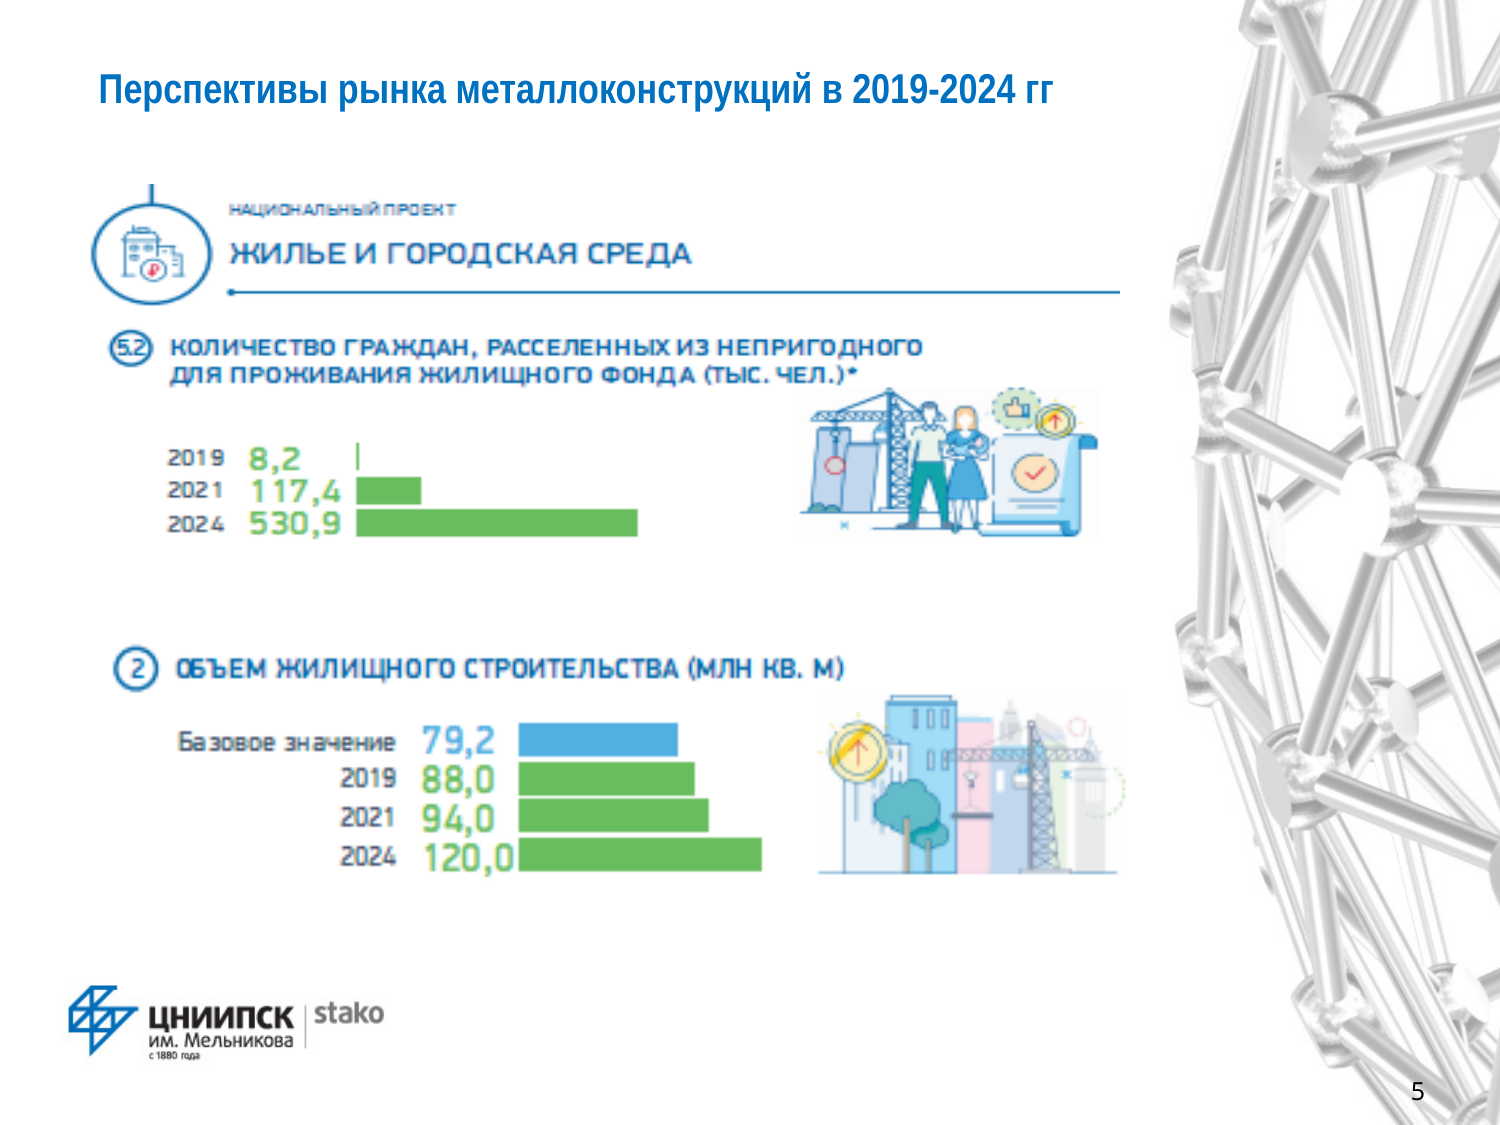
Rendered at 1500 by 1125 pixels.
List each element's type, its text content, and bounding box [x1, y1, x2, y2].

text_box [689, 1029, 1421, 1104]
text_box [48, 724, 728, 962]
picture [0, 0, 1500, 1125]
text_box [171, 113, 1282, 643]
text_box [361, 1005, 518, 1077]
slide_number 5 [1299, 1052, 1425, 1113]
text_box Перспективы рынка металлоконструкций в 2019-2024 гг [64, 54, 1500, 130]
text_box [1282, 501, 1432, 577]
text_box [46, 23, 1421, 118]
